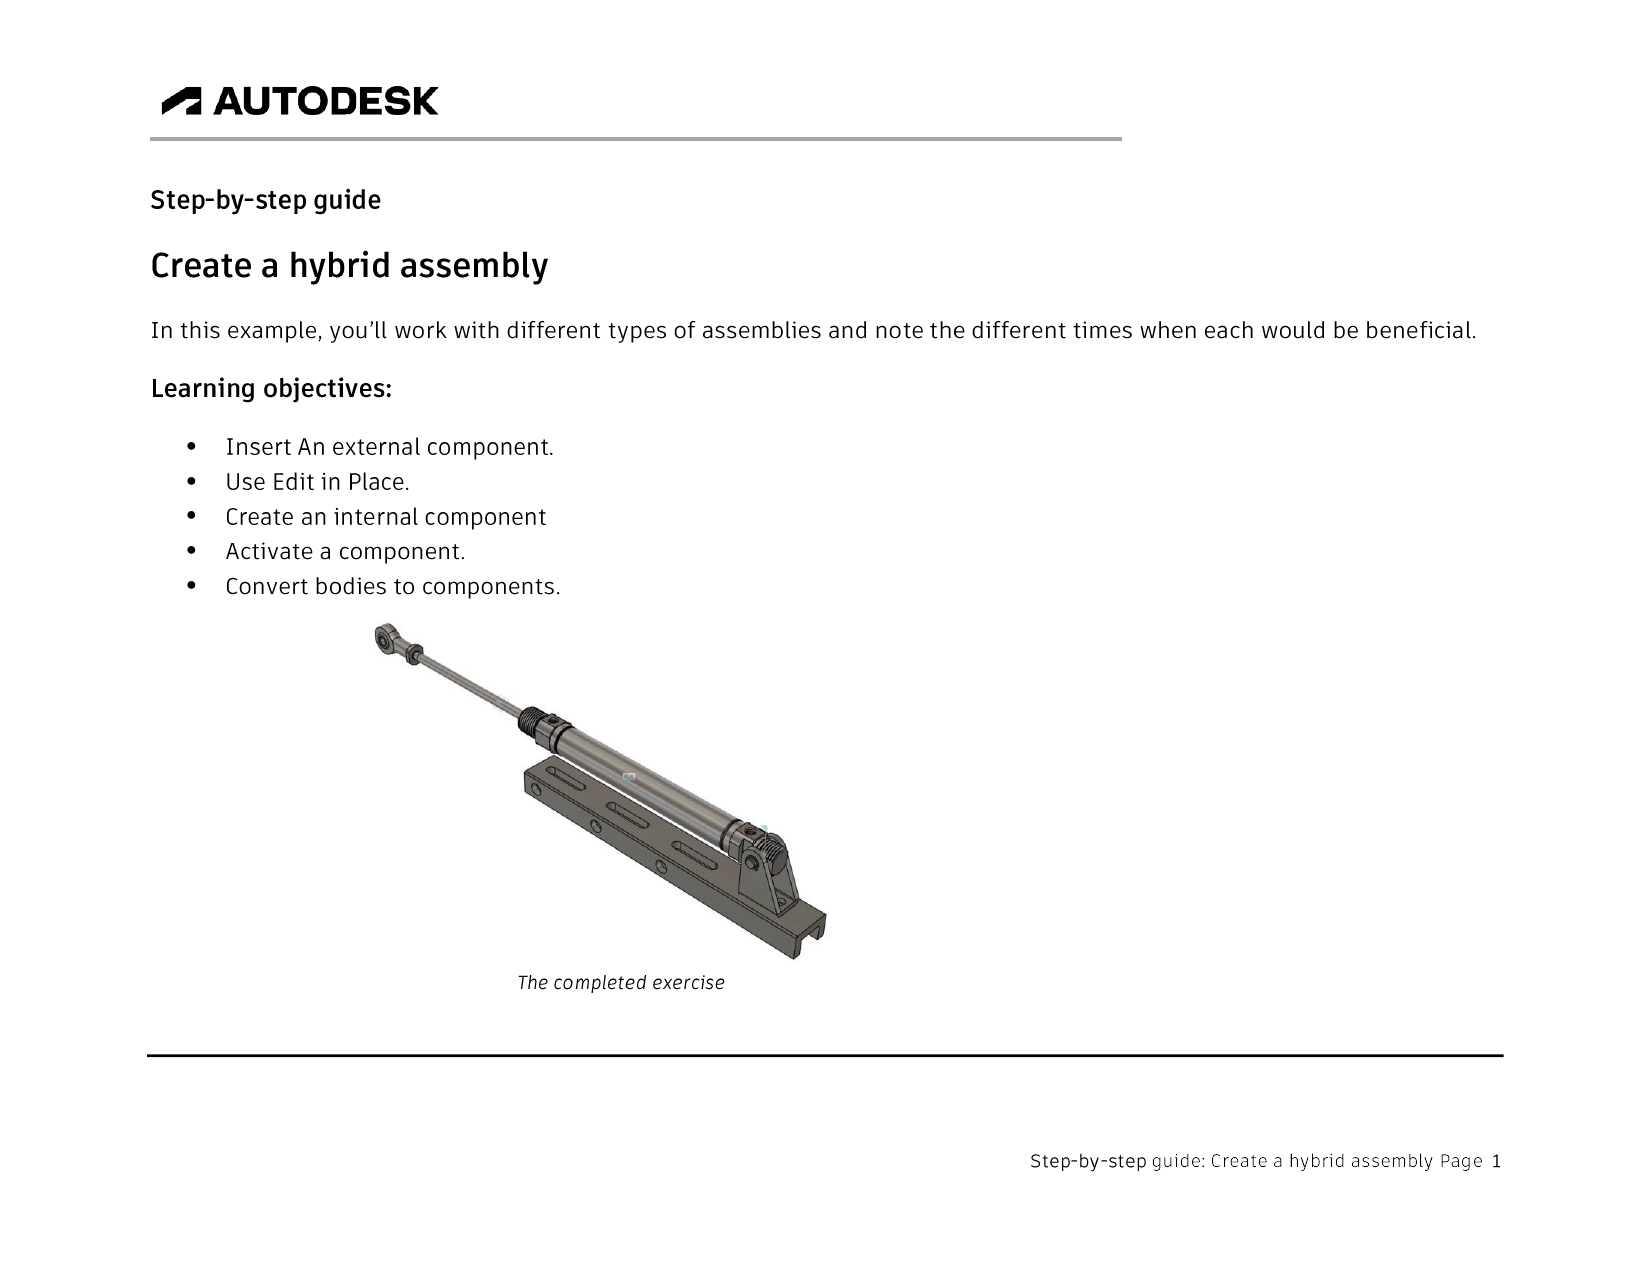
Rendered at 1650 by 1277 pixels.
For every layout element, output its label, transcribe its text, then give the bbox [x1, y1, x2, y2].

picture [372, 619, 830, 963]
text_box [225, 430, 568, 603]
picture [149, 370, 404, 407]
picture [149, 241, 567, 289]
text_box [147, 1054, 1504, 1058]
picture [160, 86, 439, 116]
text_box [149, 181, 395, 218]
text_box      [185, 422, 201, 598]
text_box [149, 313, 1484, 347]
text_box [1030, 1147, 1510, 1175]
picture [517, 969, 735, 997]
